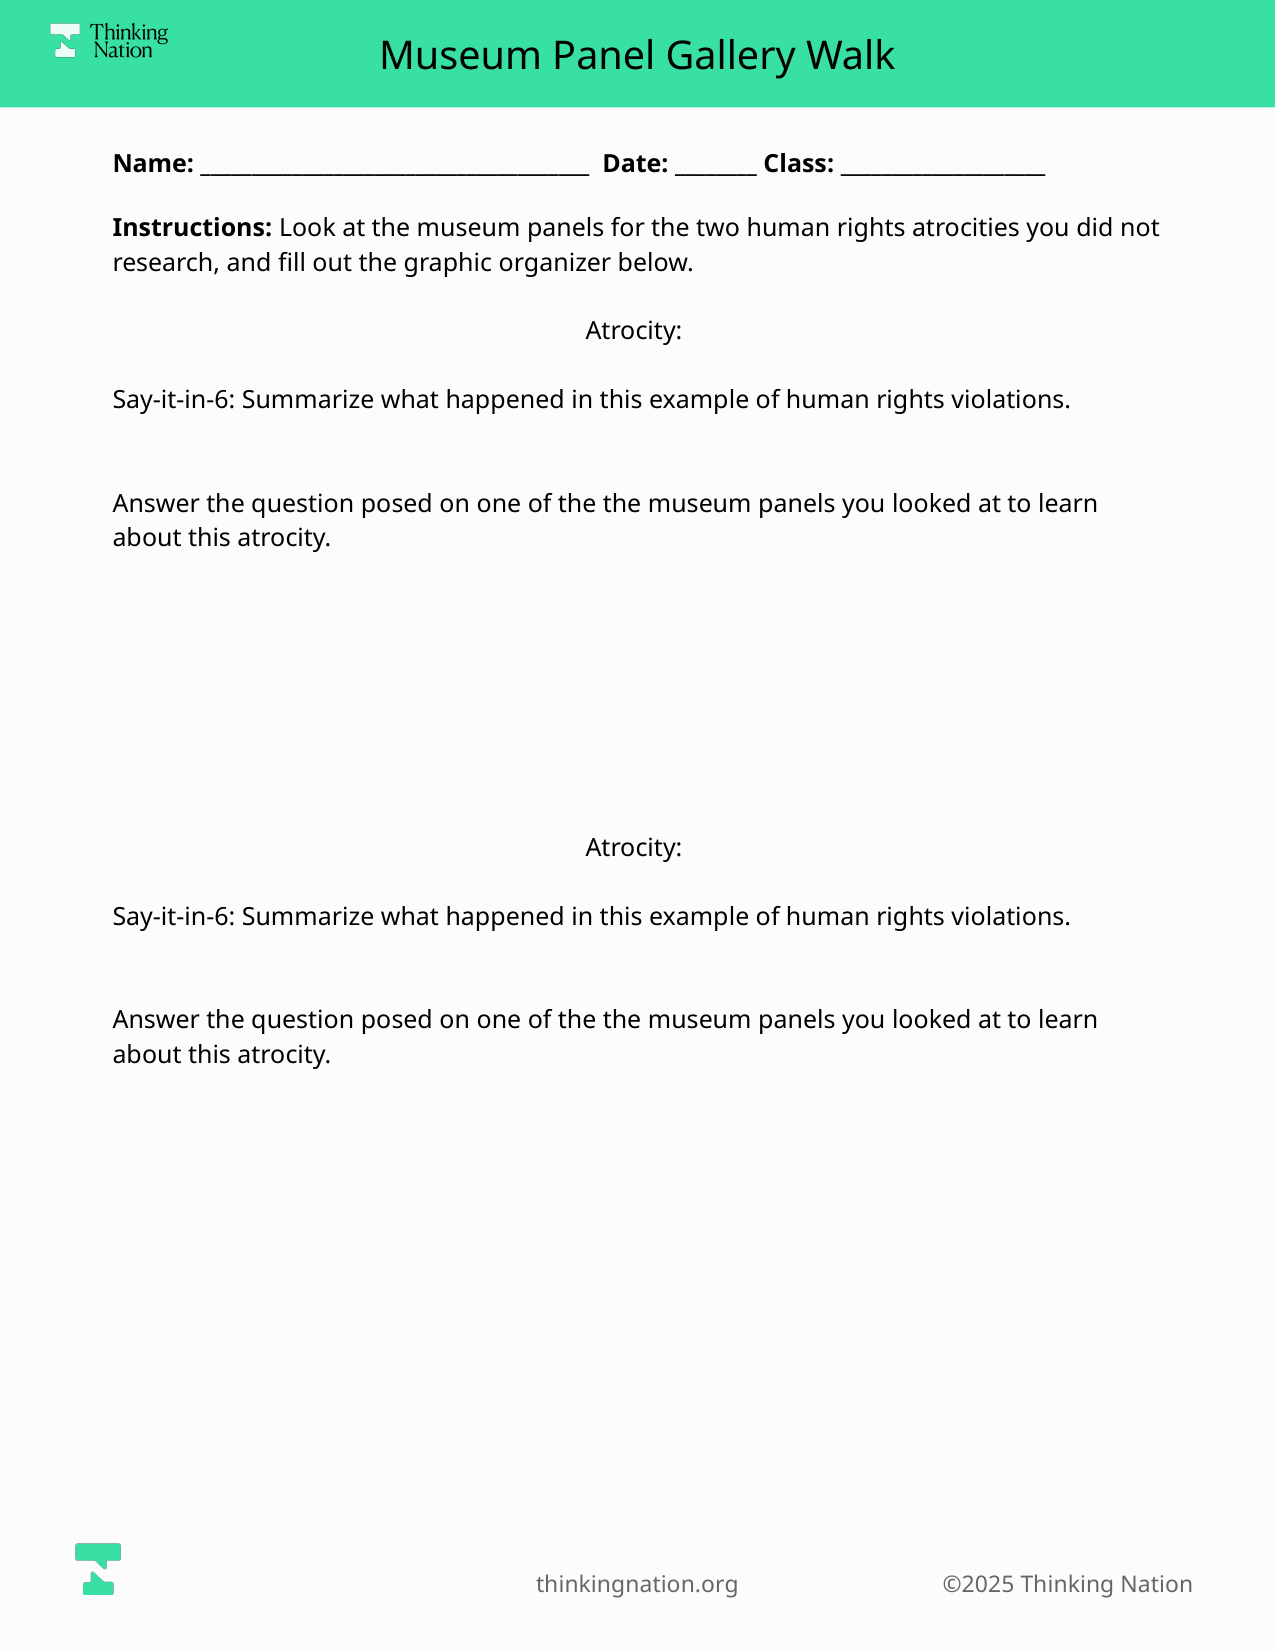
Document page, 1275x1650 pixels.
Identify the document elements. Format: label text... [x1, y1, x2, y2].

text_box Name: ______________________________________ Date: ________ Class: ____________________ Instructions: Look at the museum panels for the two human rights atrocities you did not research, and fill out the graphic organizer below. Atrocity: Say-it-in-6: Summarize what happened in this example of human rights violations. Answer the question posed on one of the the museum panels you looked at to learn about this atrocity. Atrocity: Say-it-in-6: Summarize what happened in this example of human rights violations. Answer the question posed on one of the the museum panels you looked at to learn about this atrocity. [97, 132, 1178, 1118]
picture [62, 1533, 134, 1605]
text_box thinkingnation.org [486, 1553, 789, 1605]
text_box Museum Panel Gallery Walk [0, 0, 1275, 108]
picture [36, 12, 172, 69]
text_box ©2025 Thinking Nation [907, 1553, 1210, 1605]
